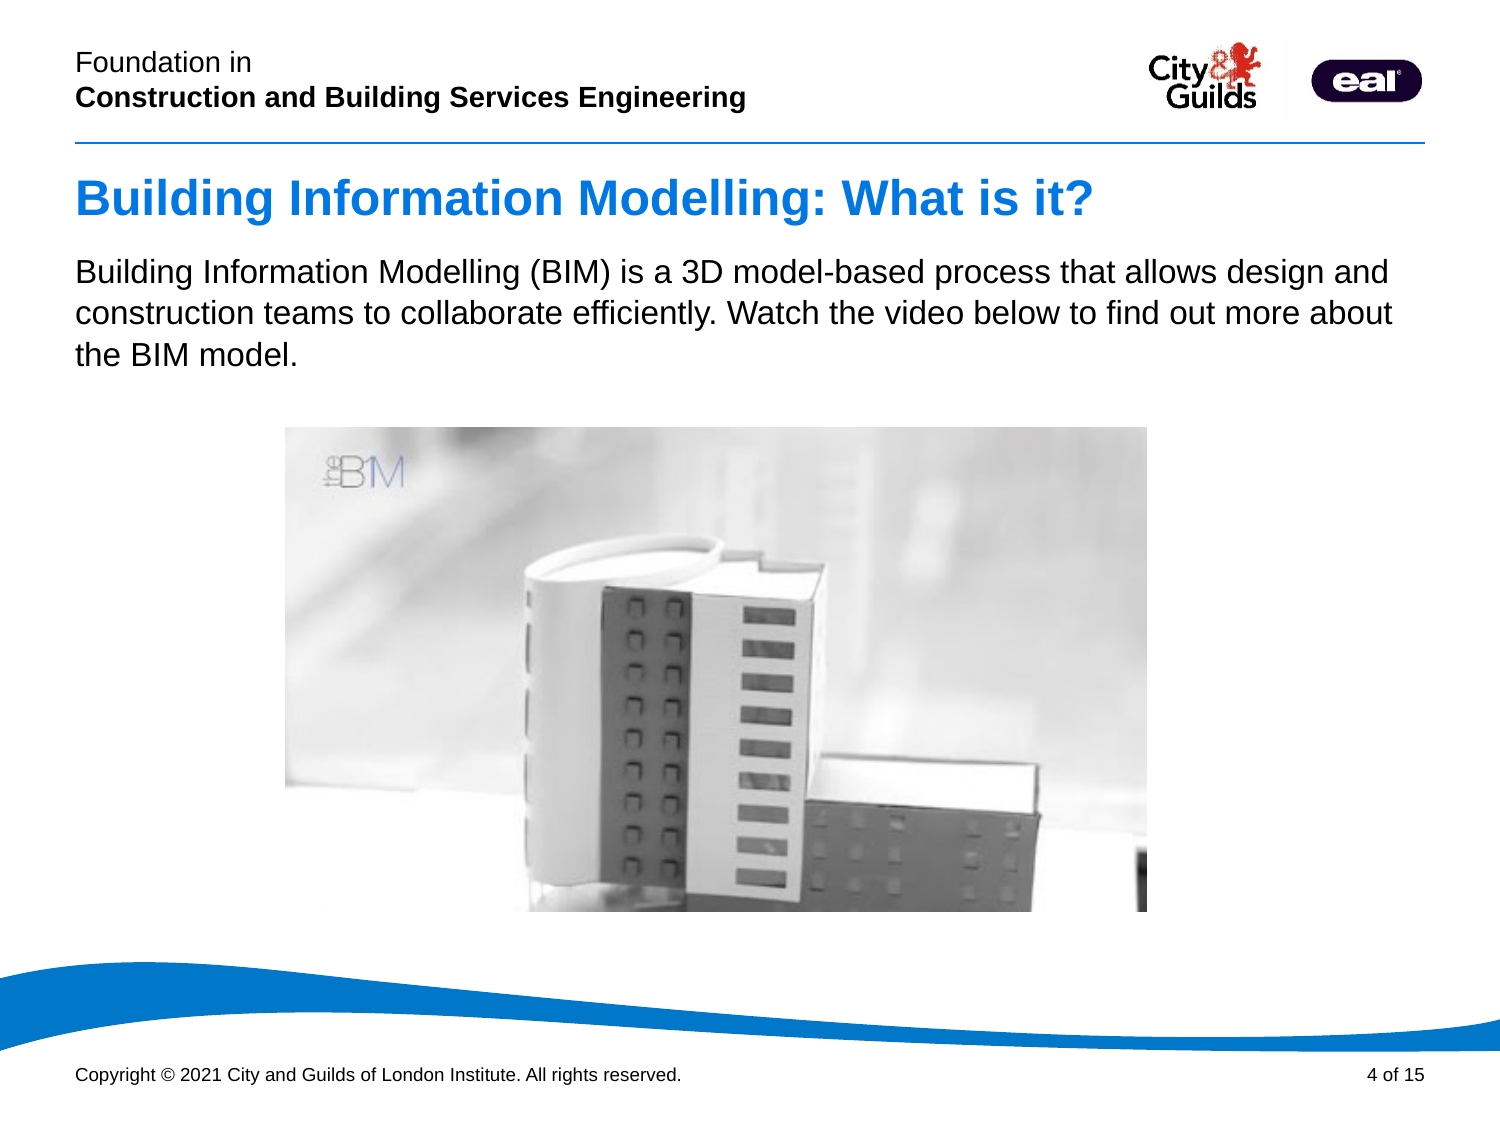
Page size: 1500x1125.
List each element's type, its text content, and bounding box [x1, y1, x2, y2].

picture [1149, 38, 1422, 121]
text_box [284, 426, 1148, 913]
list Building Information Modelling (BIM) is a 3D model-based process that allows design and construction teams to collaborate efficiently. Watch the video below to find out more about the BIM model. [74, 247, 1426, 946]
title Building Information Modelling: What is it? [74, 165, 1426, 229]
